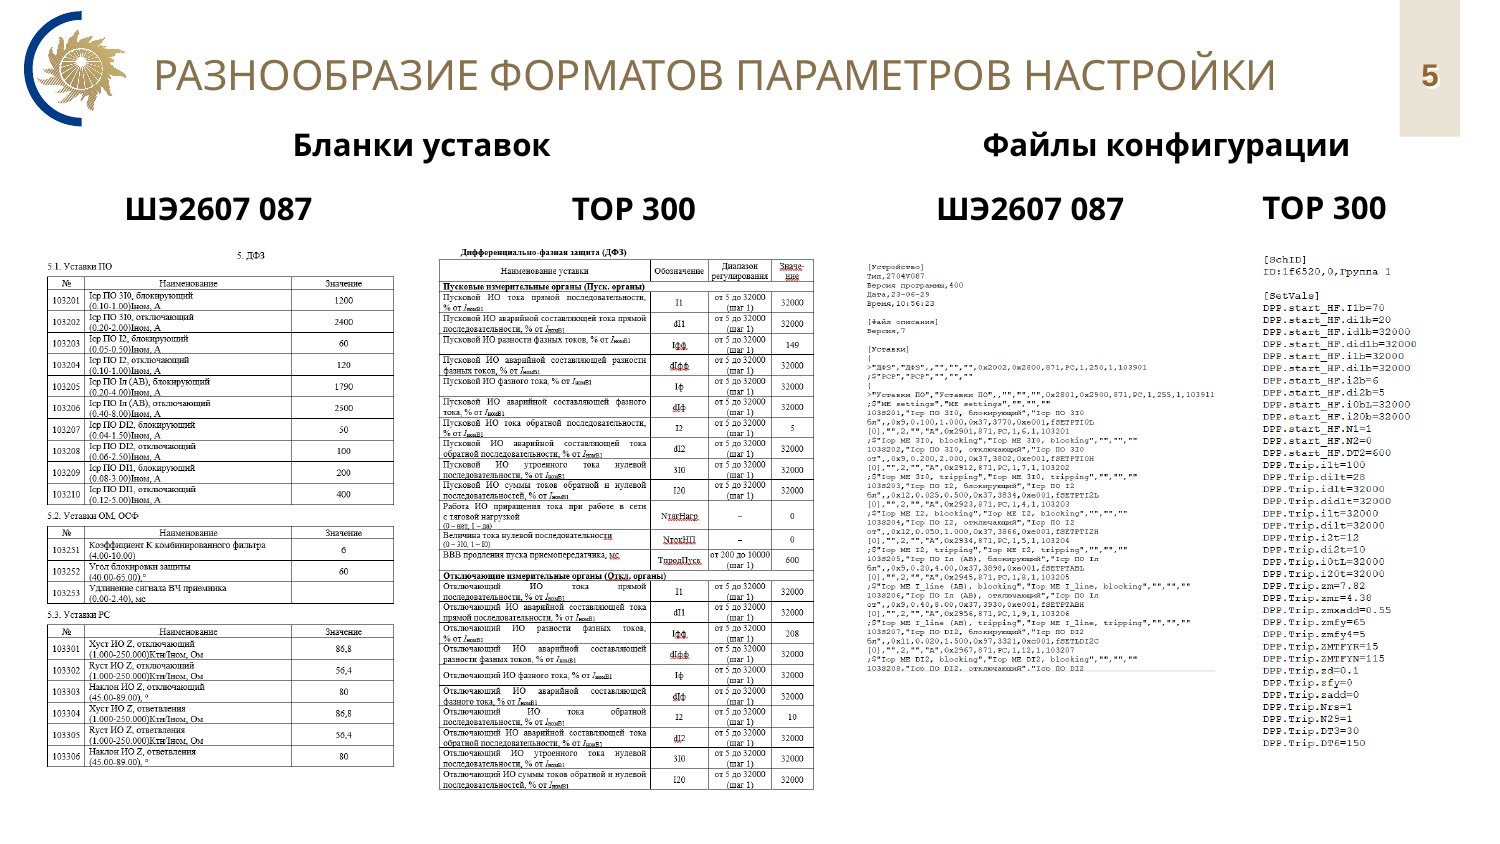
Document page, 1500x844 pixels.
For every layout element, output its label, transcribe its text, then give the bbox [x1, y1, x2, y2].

text_box ШЭ2607 087 [902, 182, 1159, 235]
picture [433, 244, 818, 793]
slide_number 5 [1399, 11, 1461, 137]
picture [39, 244, 411, 770]
text_box ТОР 300 [506, 181, 763, 234]
text_box ШЭ2607 087 [90, 182, 347, 235]
picture [866, 262, 1215, 672]
text_box Бланки уставок [258, 118, 586, 171]
title Разнообразие Форматов параметров настройки [138, 11, 1399, 137]
text_box Файлы конфигурации [956, 118, 1377, 171]
picture [1260, 254, 1458, 750]
text_box ТОР 300 [1196, 180, 1453, 233]
